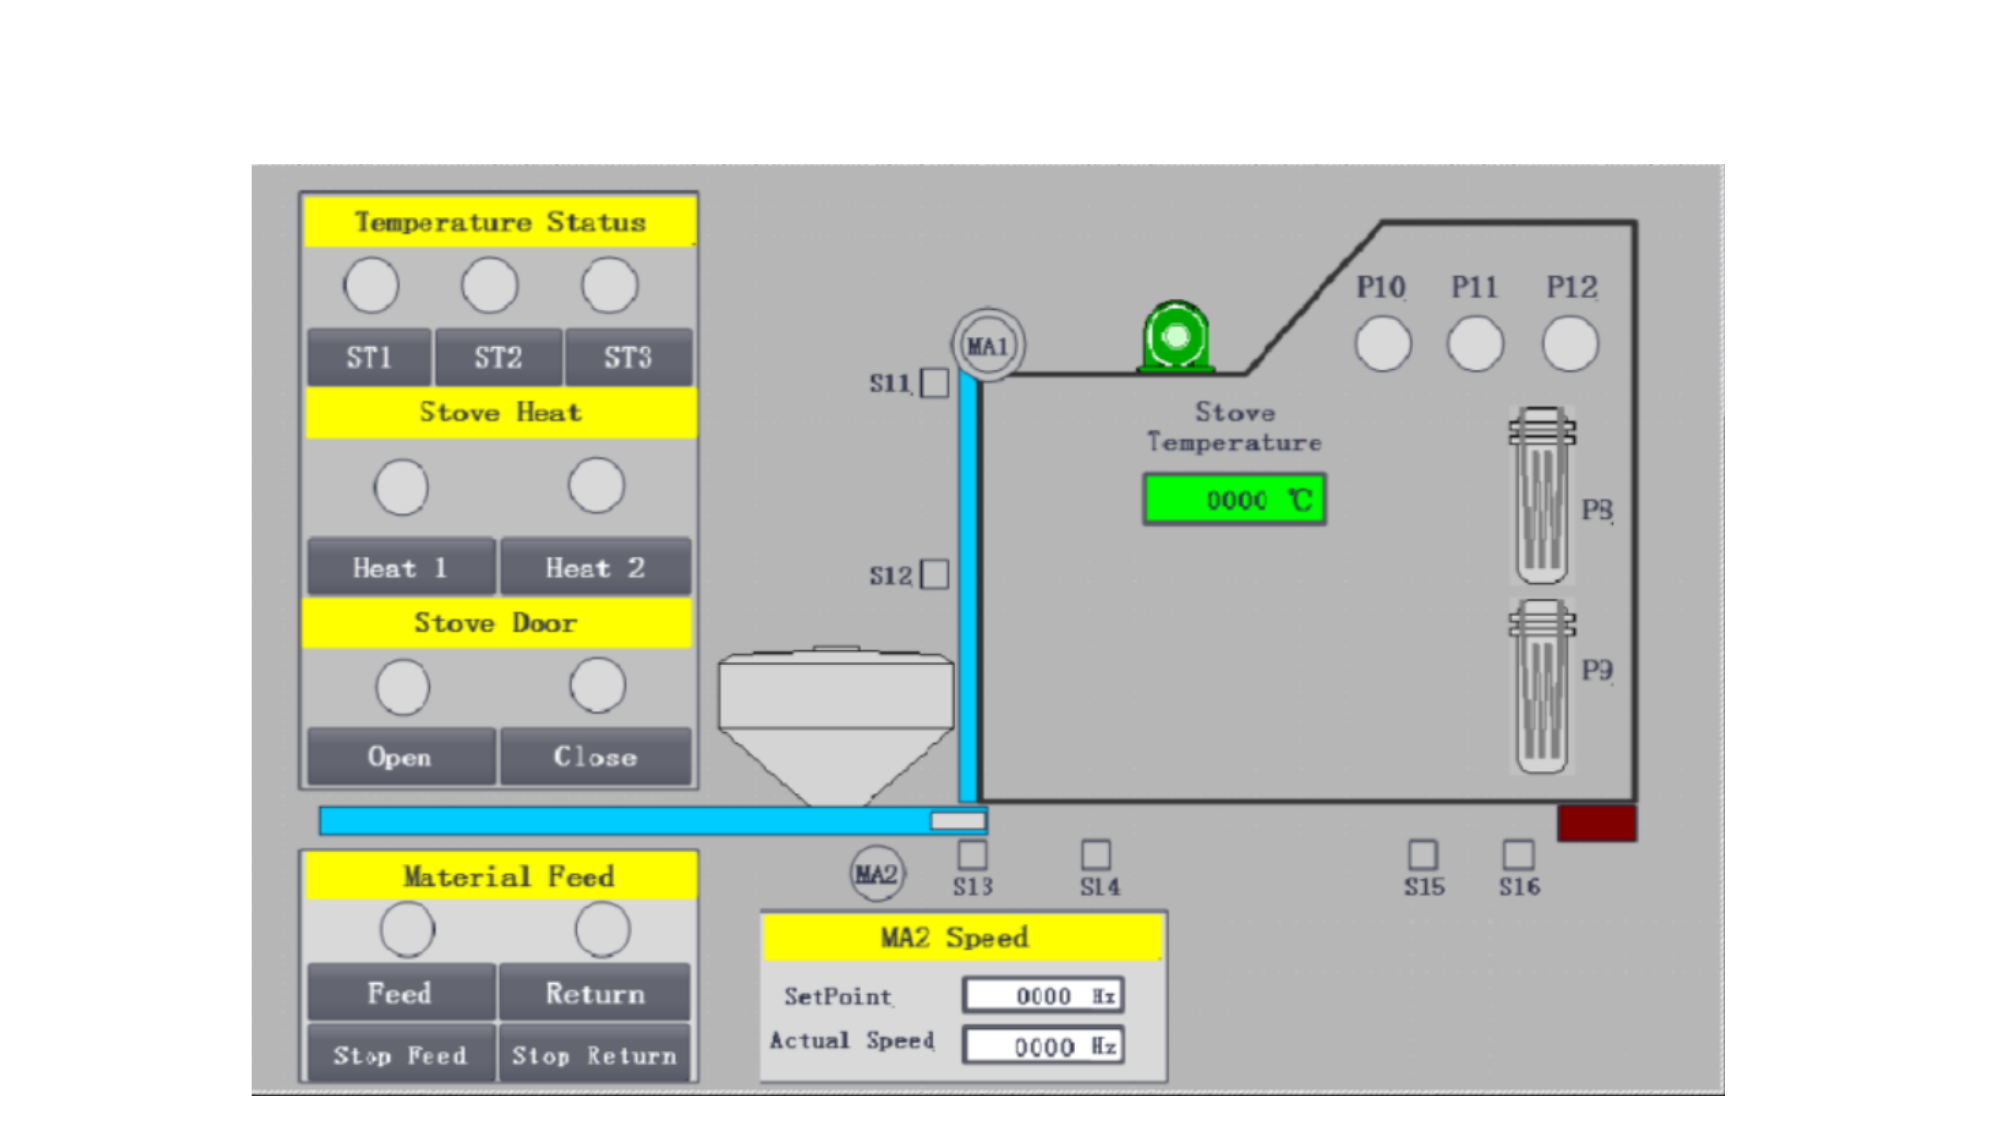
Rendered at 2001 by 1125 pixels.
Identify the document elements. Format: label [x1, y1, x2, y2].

picture [251, 0, 1725, 1125]
